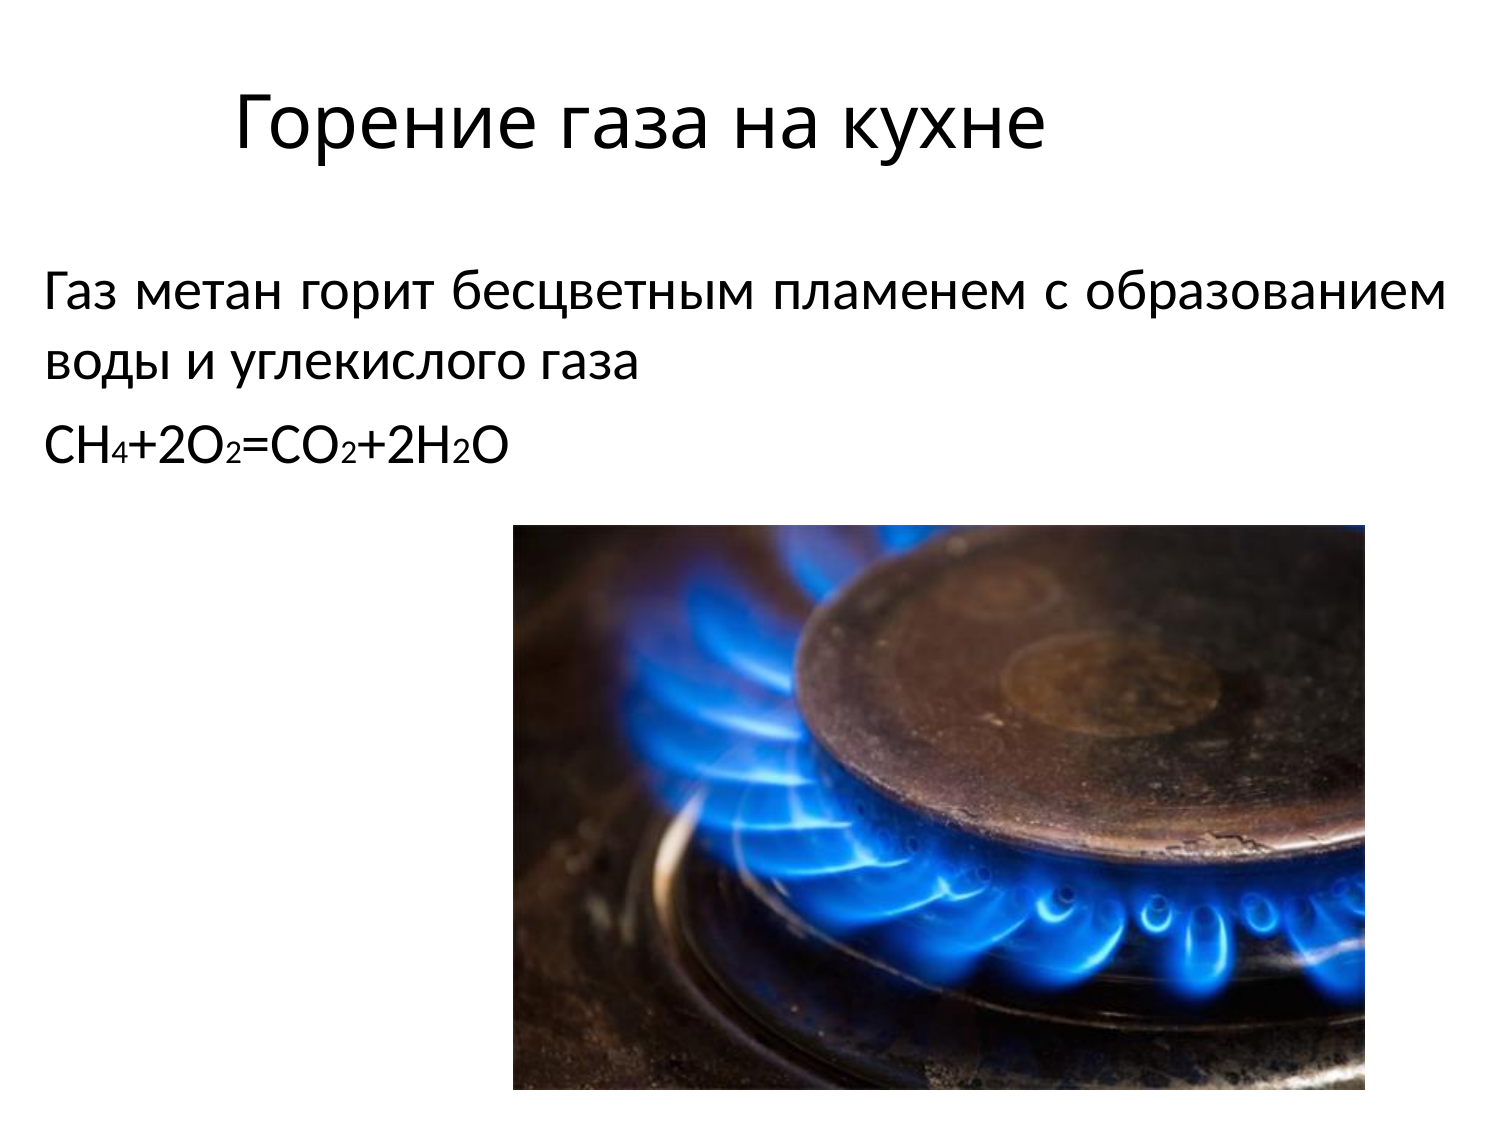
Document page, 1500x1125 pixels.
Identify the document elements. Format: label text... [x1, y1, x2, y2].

text_box Горение газа на кухне [218, 66, 1235, 172]
text_box Газ метан горит бесцветным пламенем с образованием воды и углекислого газа СН4+2О2=СО2+2Н2О [29, 243, 1464, 866]
picture [513, 525, 1365, 1091]
